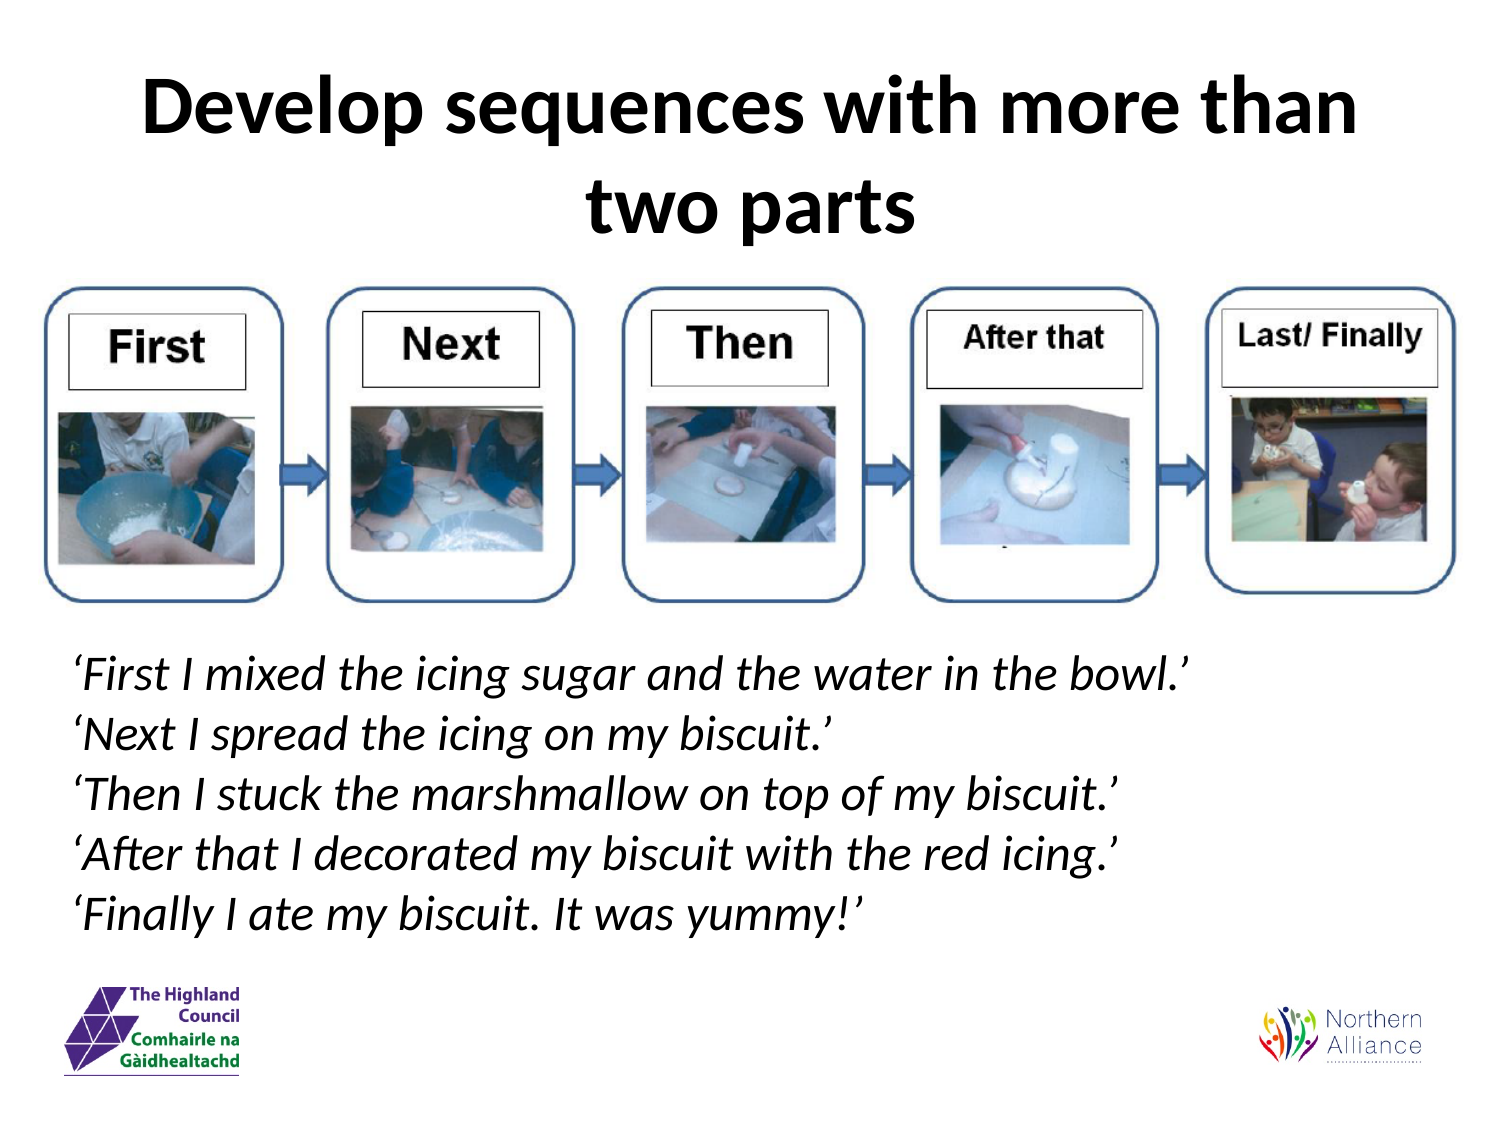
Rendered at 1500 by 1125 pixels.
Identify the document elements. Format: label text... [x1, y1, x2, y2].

text_box Develop sequences with more than two parts [54, 42, 1447, 258]
picture [64, 987, 240, 1076]
picture [37, 278, 1465, 609]
picture [1245, 987, 1436, 1076]
text_box ‘First I mixed the icing sugar and the water in the bowl.’ ‘Next I spread the icing on my biscuit.’ ‘Then I stuck the marshmallow on top of my biscuit.’ ‘After that I decorated my biscuit with the red icing.’ ‘Finally I ate my biscuit. It was yummy!’ [55, 633, 1390, 949]
